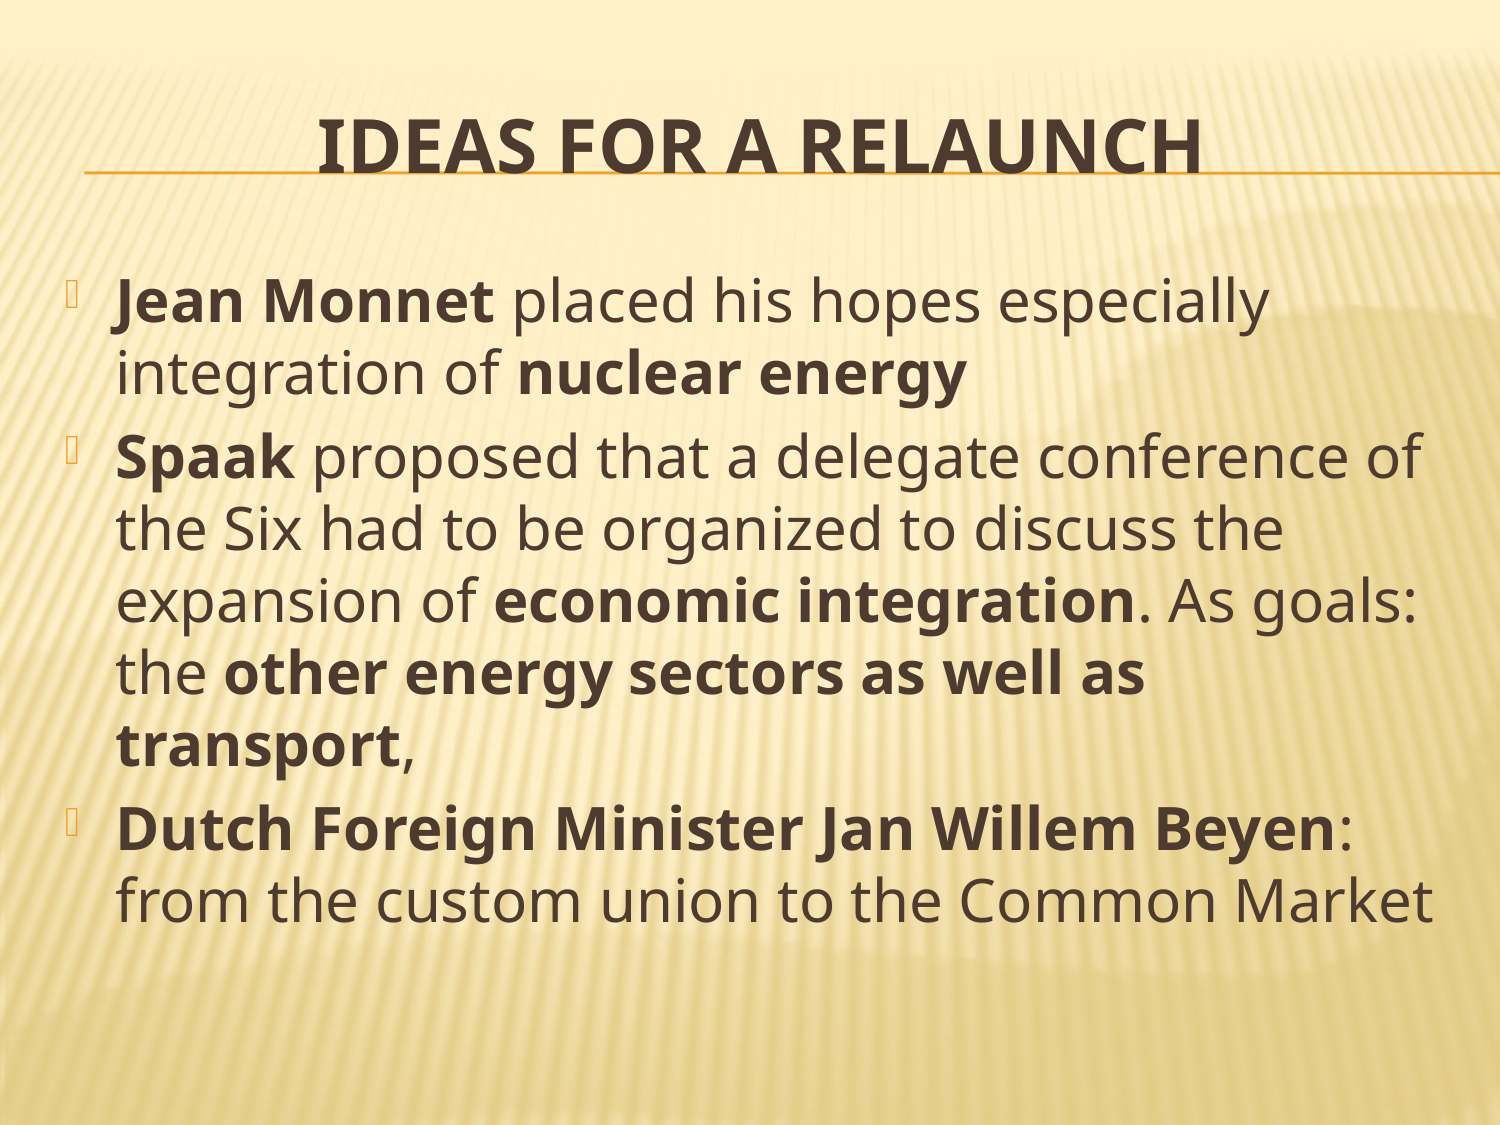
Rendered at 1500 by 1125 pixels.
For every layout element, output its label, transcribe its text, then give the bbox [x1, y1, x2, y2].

title Ideas for a relaunch [50, 75, 1475, 213]
list Jean Monnet placed his hopes especially integration of nuclear energy Spaak proposed that a delegate conference of the Six had to be organized to discuss the expansion of economic integration. As goals: the other energy sectors as well as transport, Dutch Foreign Minister Jan Willem Beyen: from the custom union to the Common Market [50, 254, 1475, 998]
